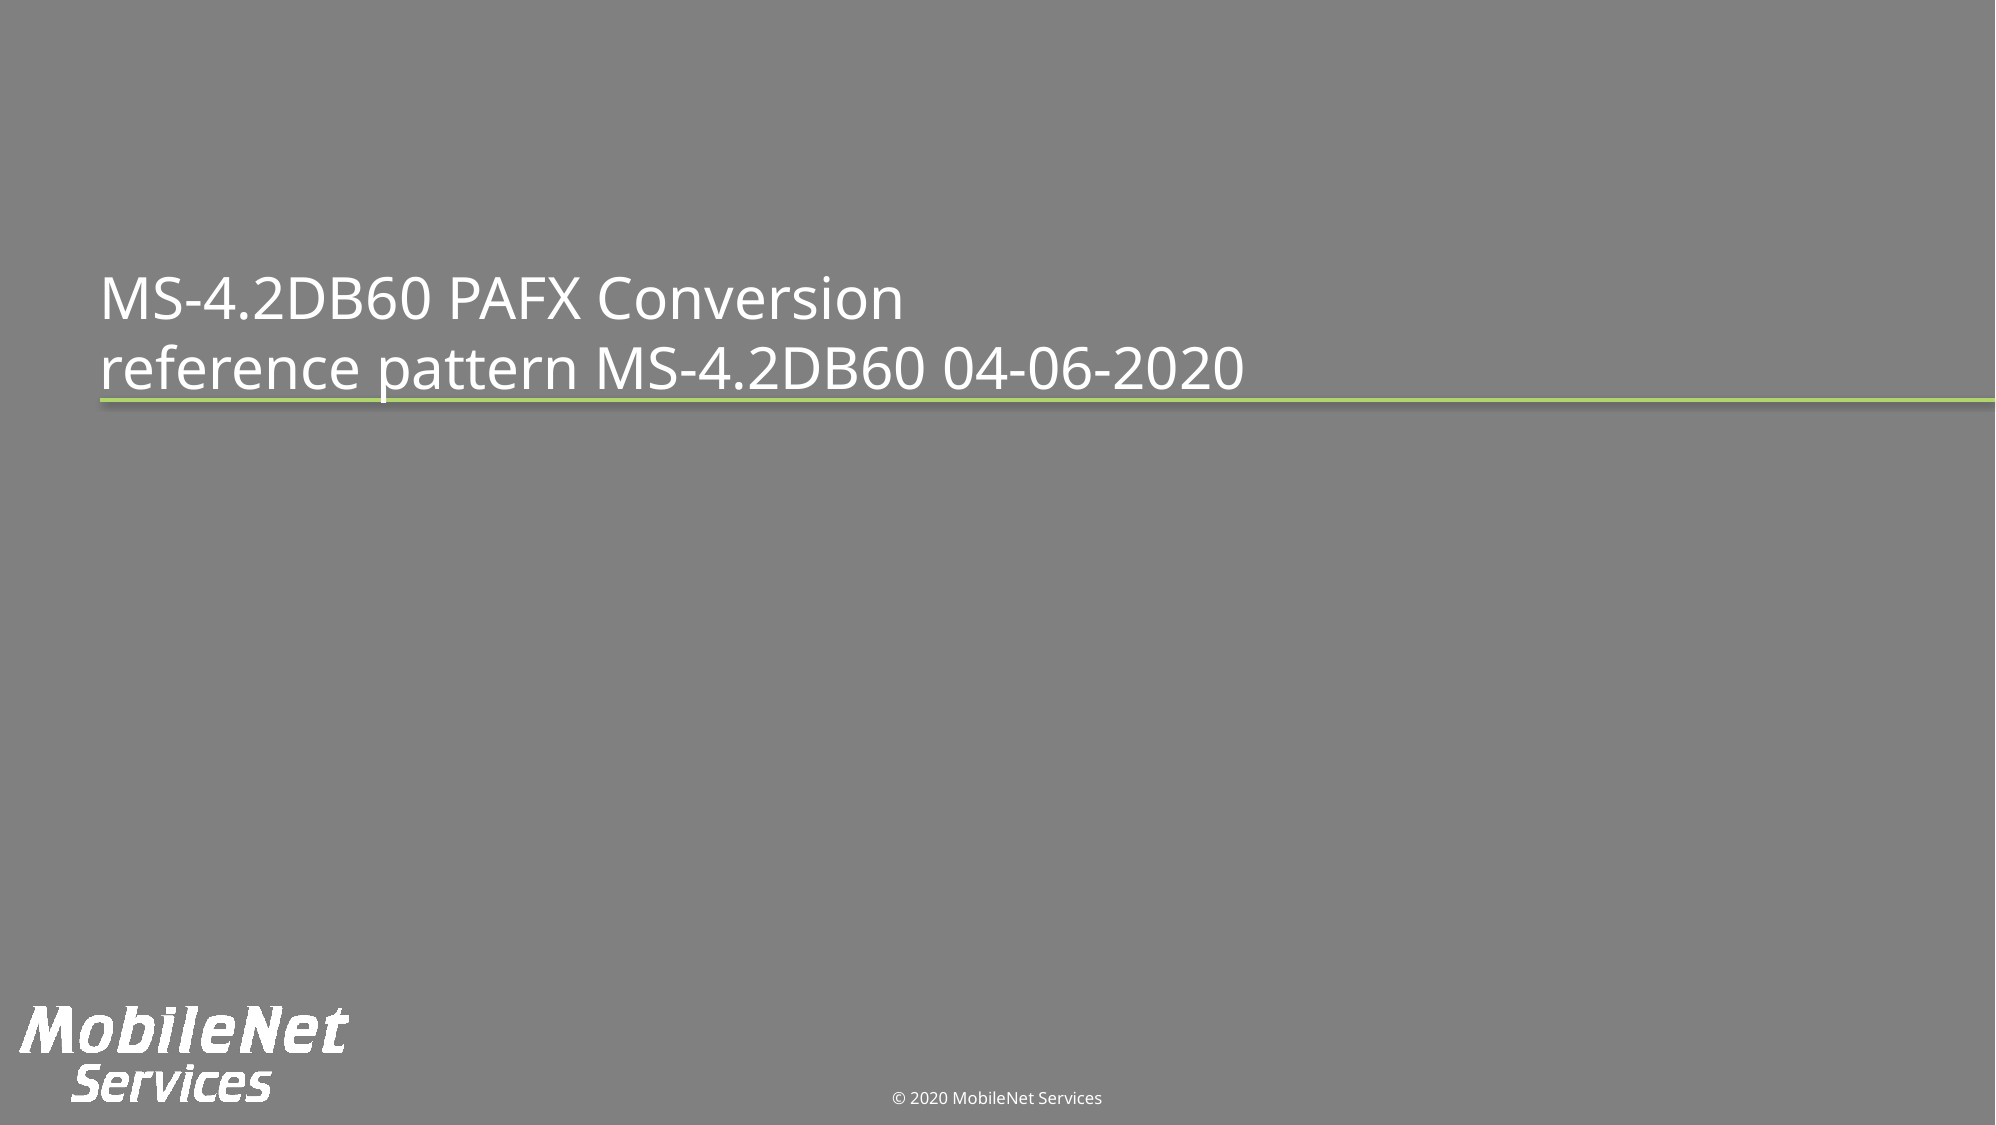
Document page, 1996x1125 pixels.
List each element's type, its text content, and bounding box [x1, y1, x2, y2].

title MS-4.2DB60 PAFX Conversion reference pattern MS-4.2DB60 04-06-2020 [85, 237, 1881, 425]
picture [6, 990, 360, 1120]
